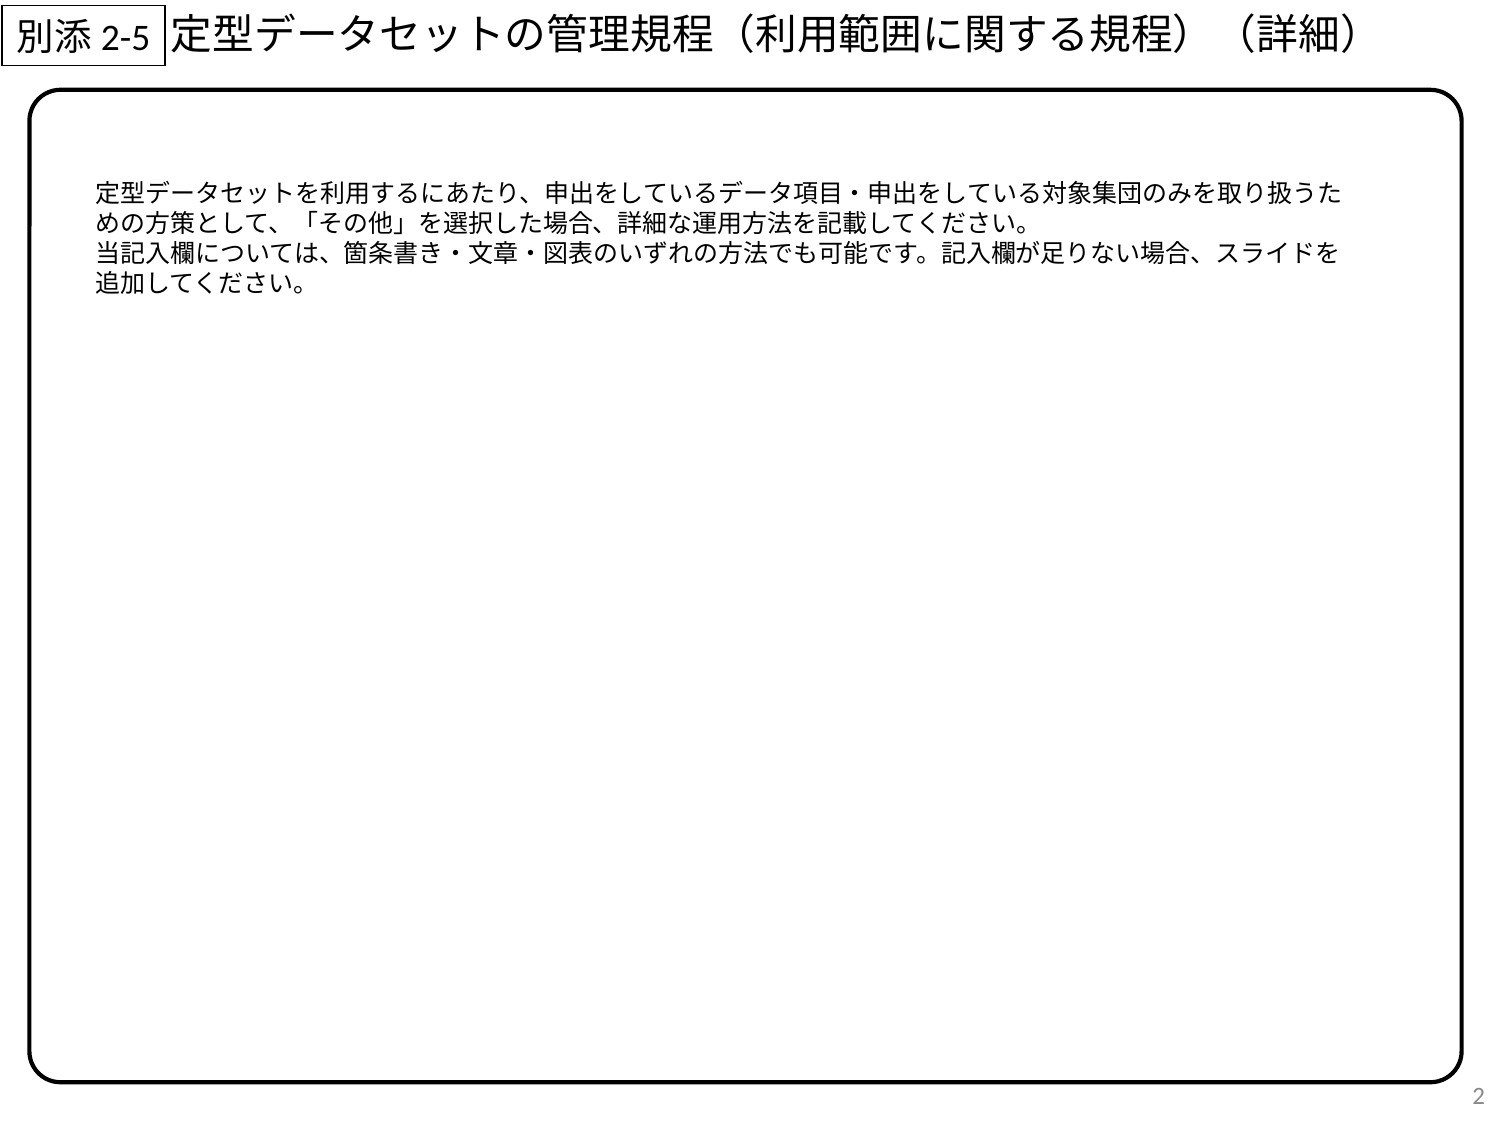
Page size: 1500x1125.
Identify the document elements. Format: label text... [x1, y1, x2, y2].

text_box 定型データセットの管理規程（利用範囲に関する規程）（詳細） [156, 0, 1397, 65]
text_box 別添2-5 [2, 5, 166, 66]
text_box [27, 87, 1464, 1085]
slide_number 2 [1149, 1065, 1500, 1125]
